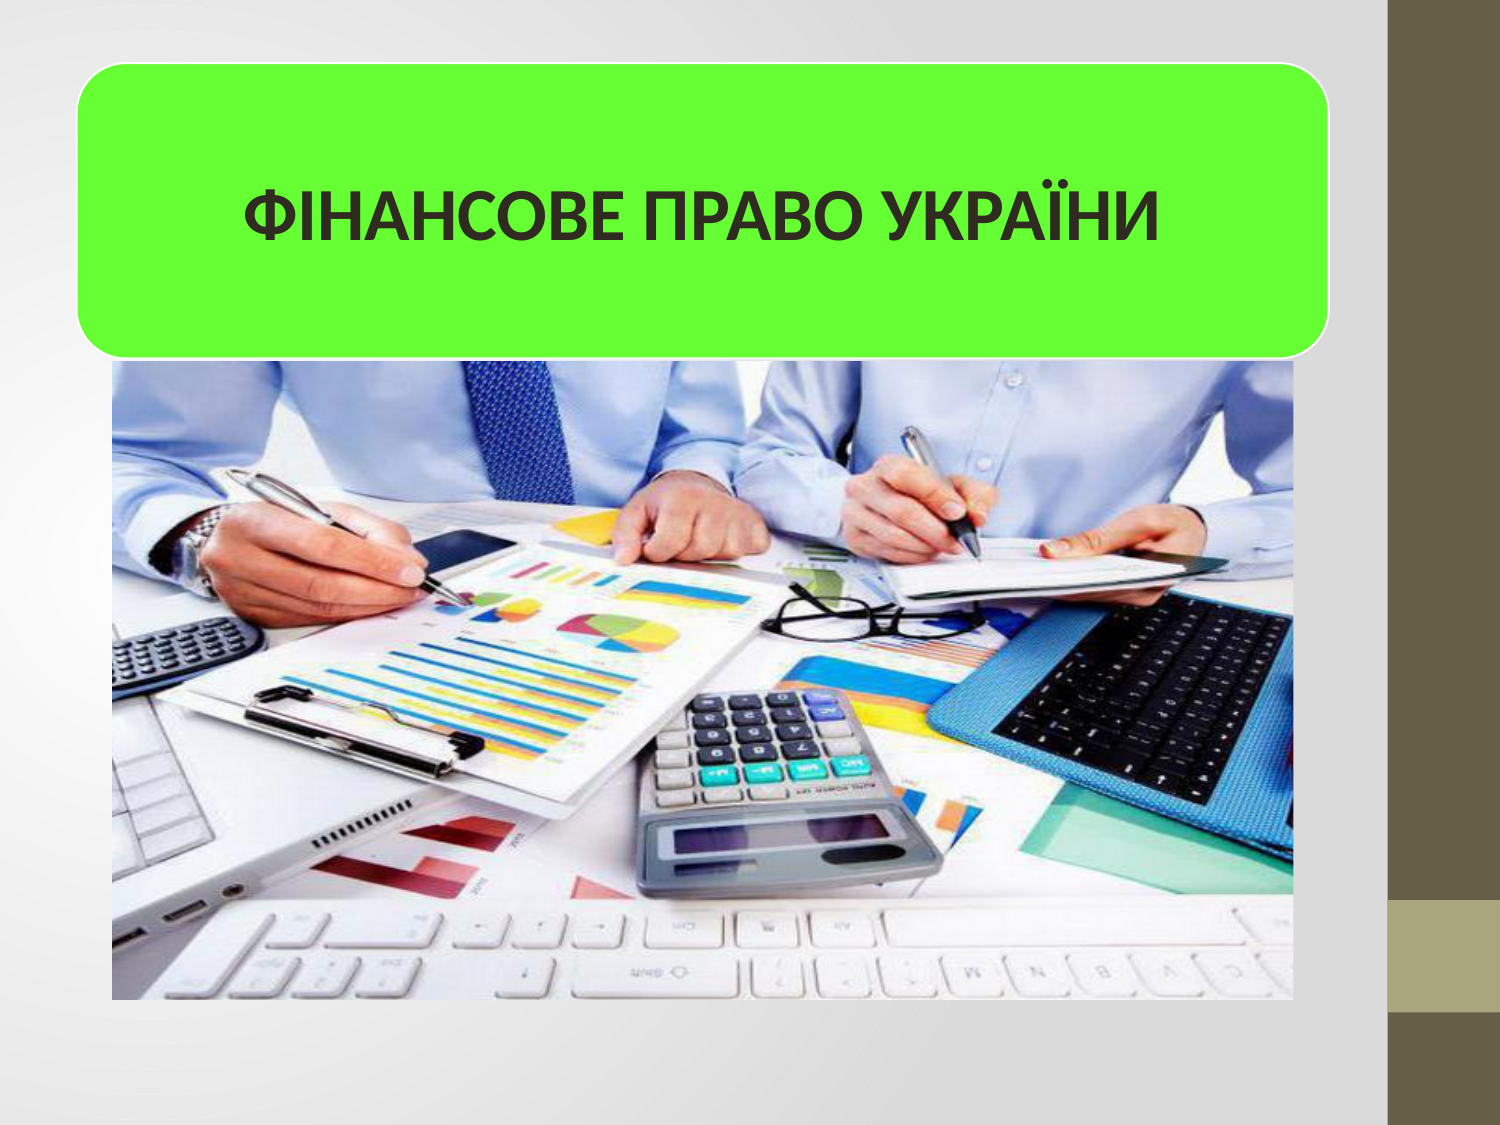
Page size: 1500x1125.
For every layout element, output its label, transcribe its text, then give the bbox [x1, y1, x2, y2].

picture [111, 361, 1294, 1001]
text_box ФІНАНСОВЕ ПРАВО УКРАЇНИ [75, 62, 1330, 358]
